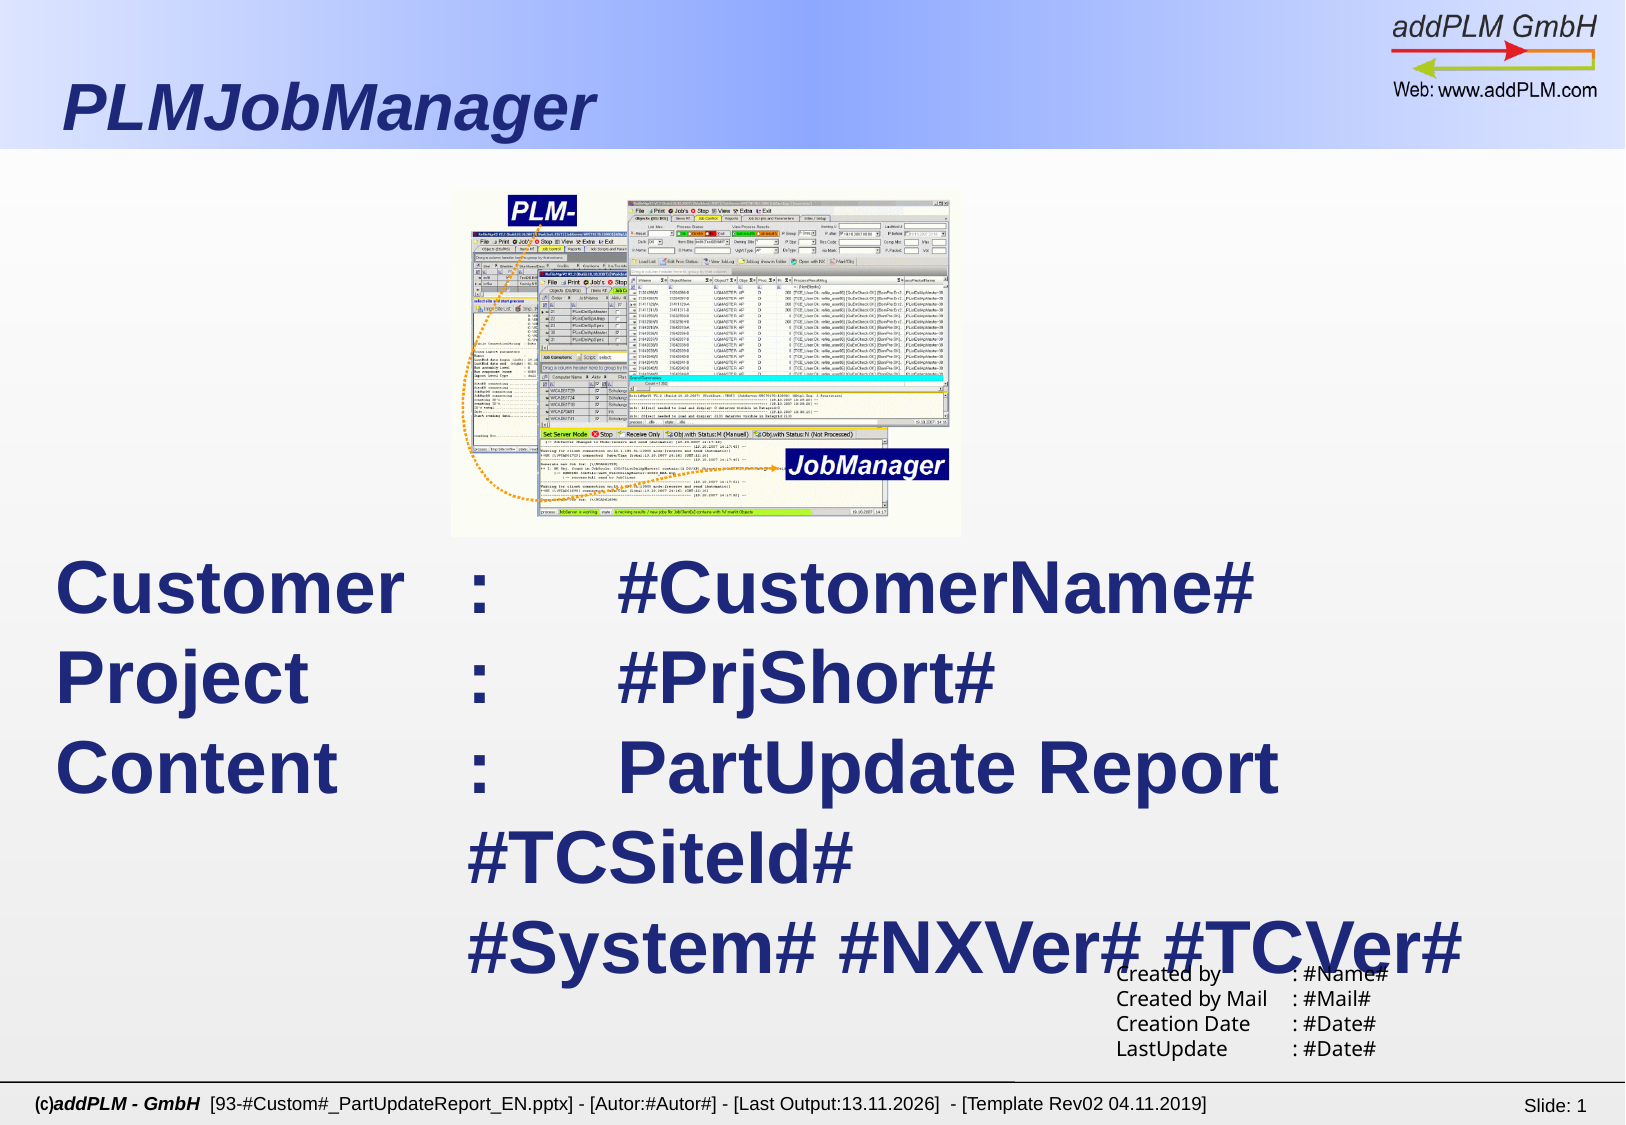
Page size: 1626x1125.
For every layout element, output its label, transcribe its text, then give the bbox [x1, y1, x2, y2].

text_box Customer : #CustomerName# Project : #PrjShort# Content : PartUpdate Report #TCSiteId# #System# #NXVer# #TCVer# [40, 530, 1607, 1016]
title PLMJobManager [62, 70, 1370, 145]
picture [451, 189, 961, 537]
text_box Created by : #Name# Created by Mail : #Mail# Creation Date : #Date# LastUpdate : #Date# [1100, 952, 1572, 1086]
picture [1391, 14, 1597, 97]
